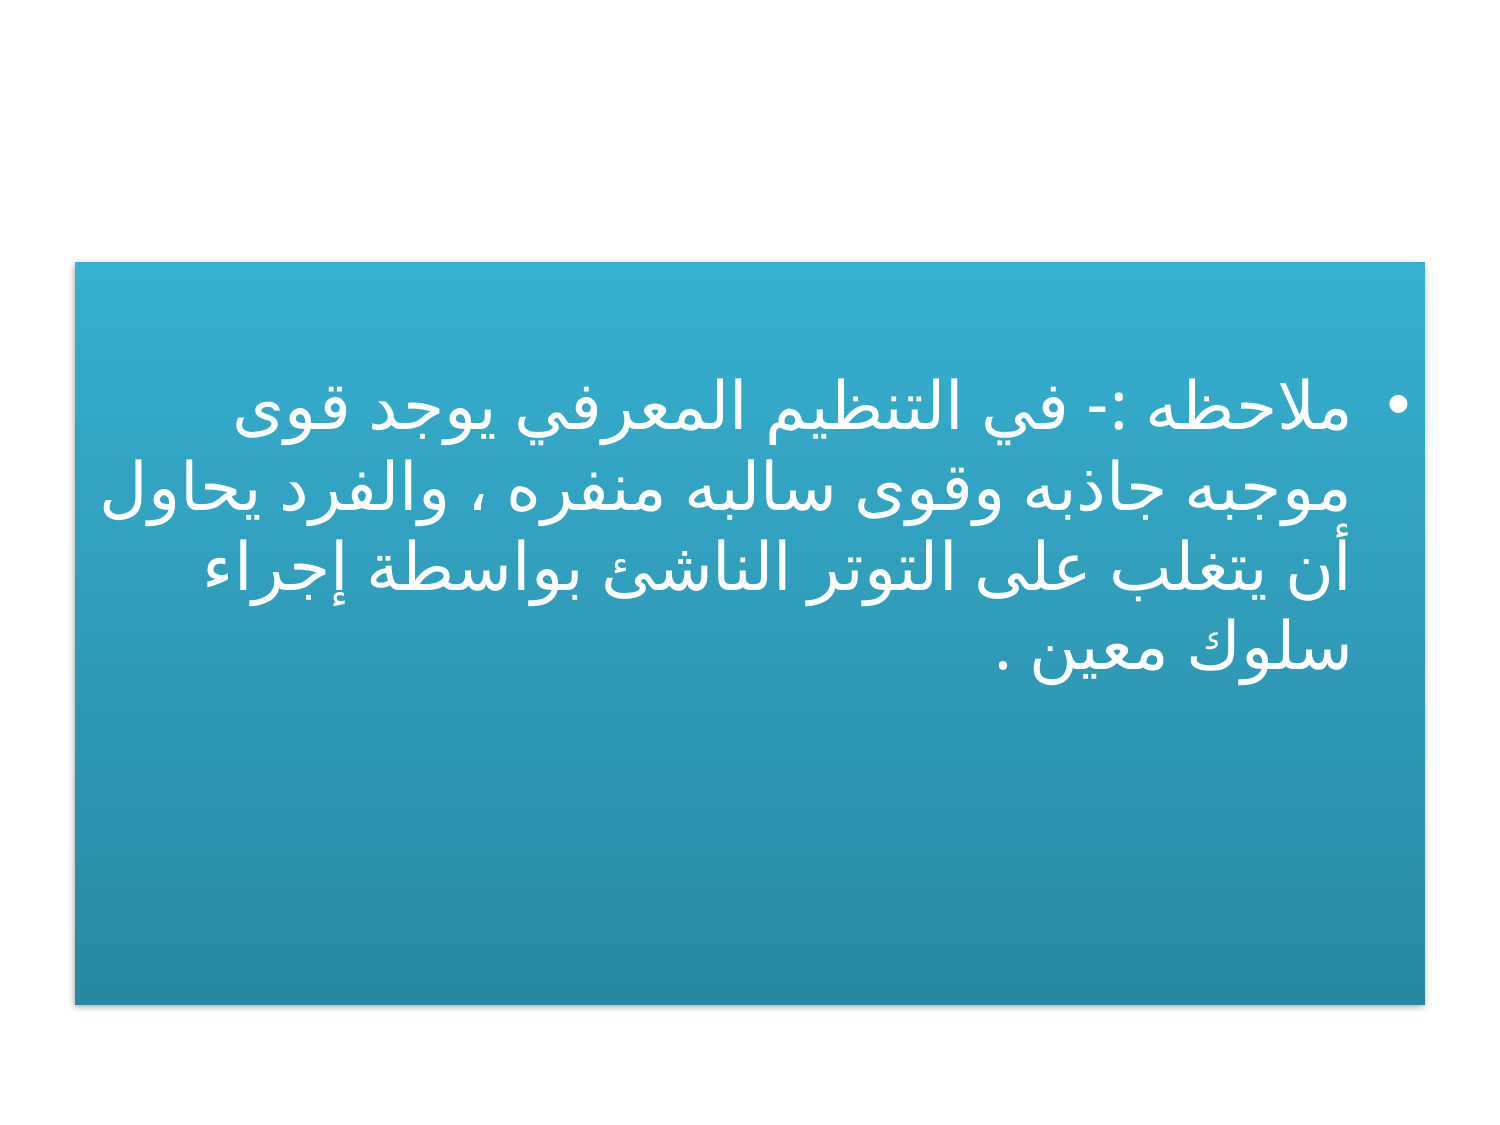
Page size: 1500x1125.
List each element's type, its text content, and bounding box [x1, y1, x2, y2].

list ملاحظه :- في التنظيم المعرفي يوجد قوى موجبه جاذبه وقوى سالبه منفره ، والفرد يحاول أن يتغلب على التوتر الناشئ بواسطة إجراء سلوك معين . [75, 262, 1425, 1005]
